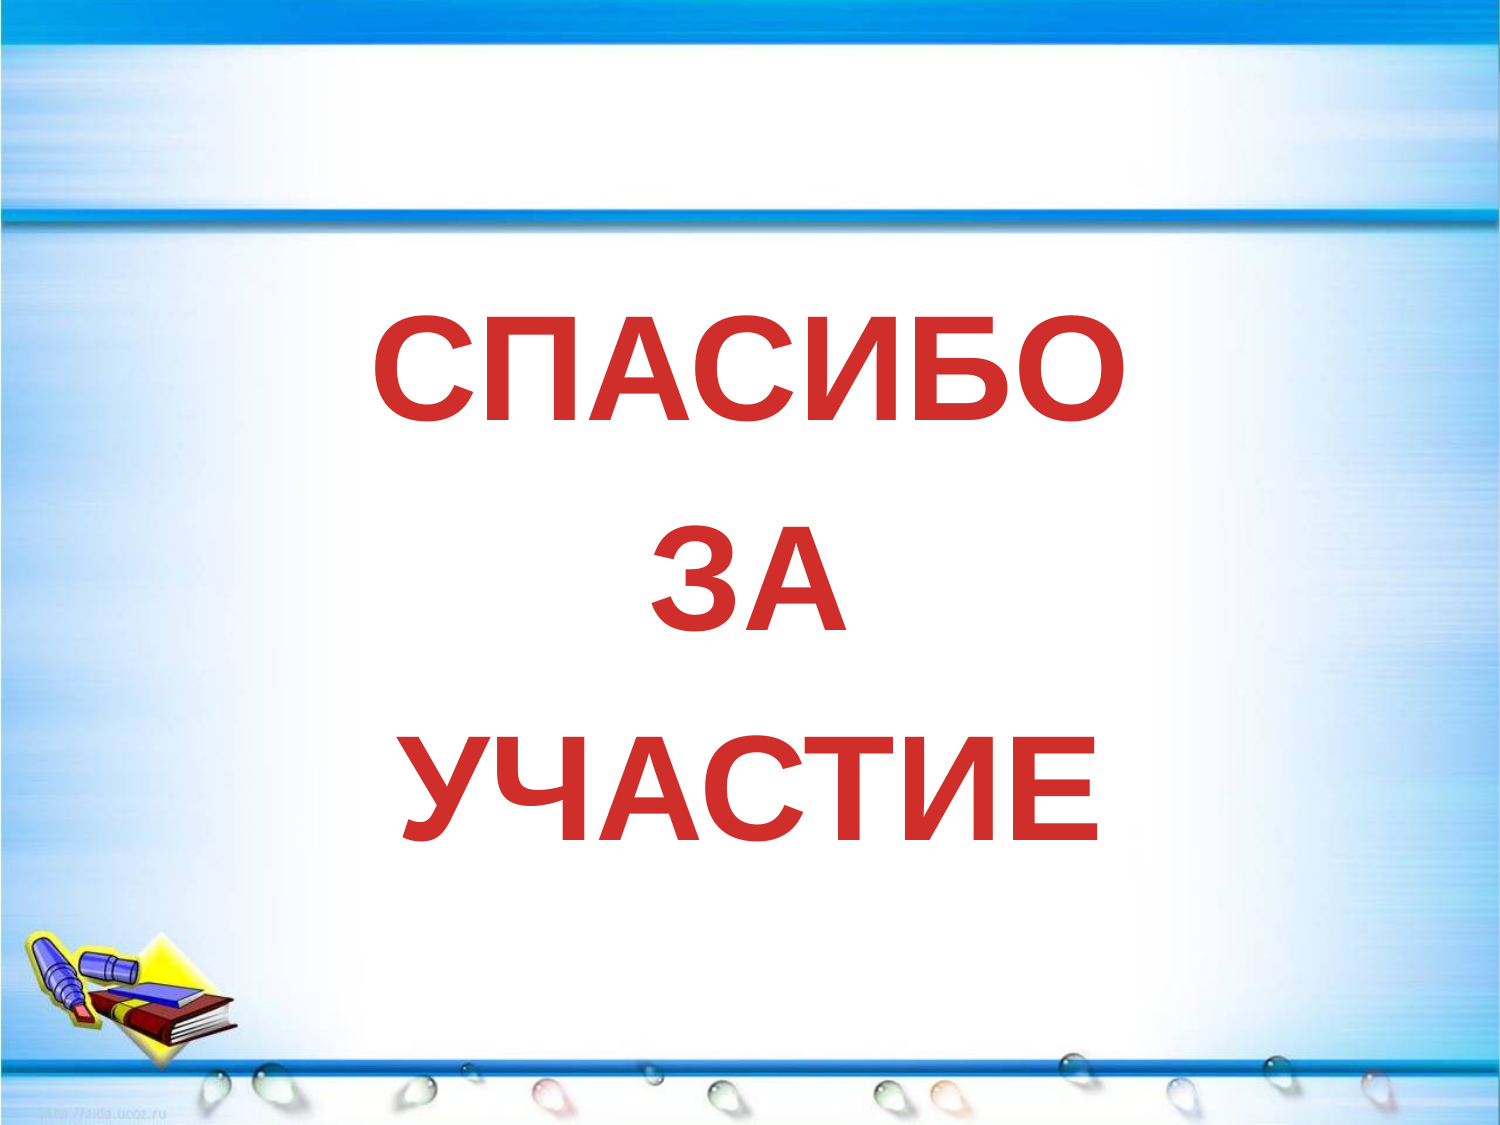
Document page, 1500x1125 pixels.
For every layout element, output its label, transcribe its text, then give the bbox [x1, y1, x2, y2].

picture [0, 0, 1500, 1125]
list СПАСИБО ЗА УЧАСТИЕ [75, 262, 1425, 1005]
